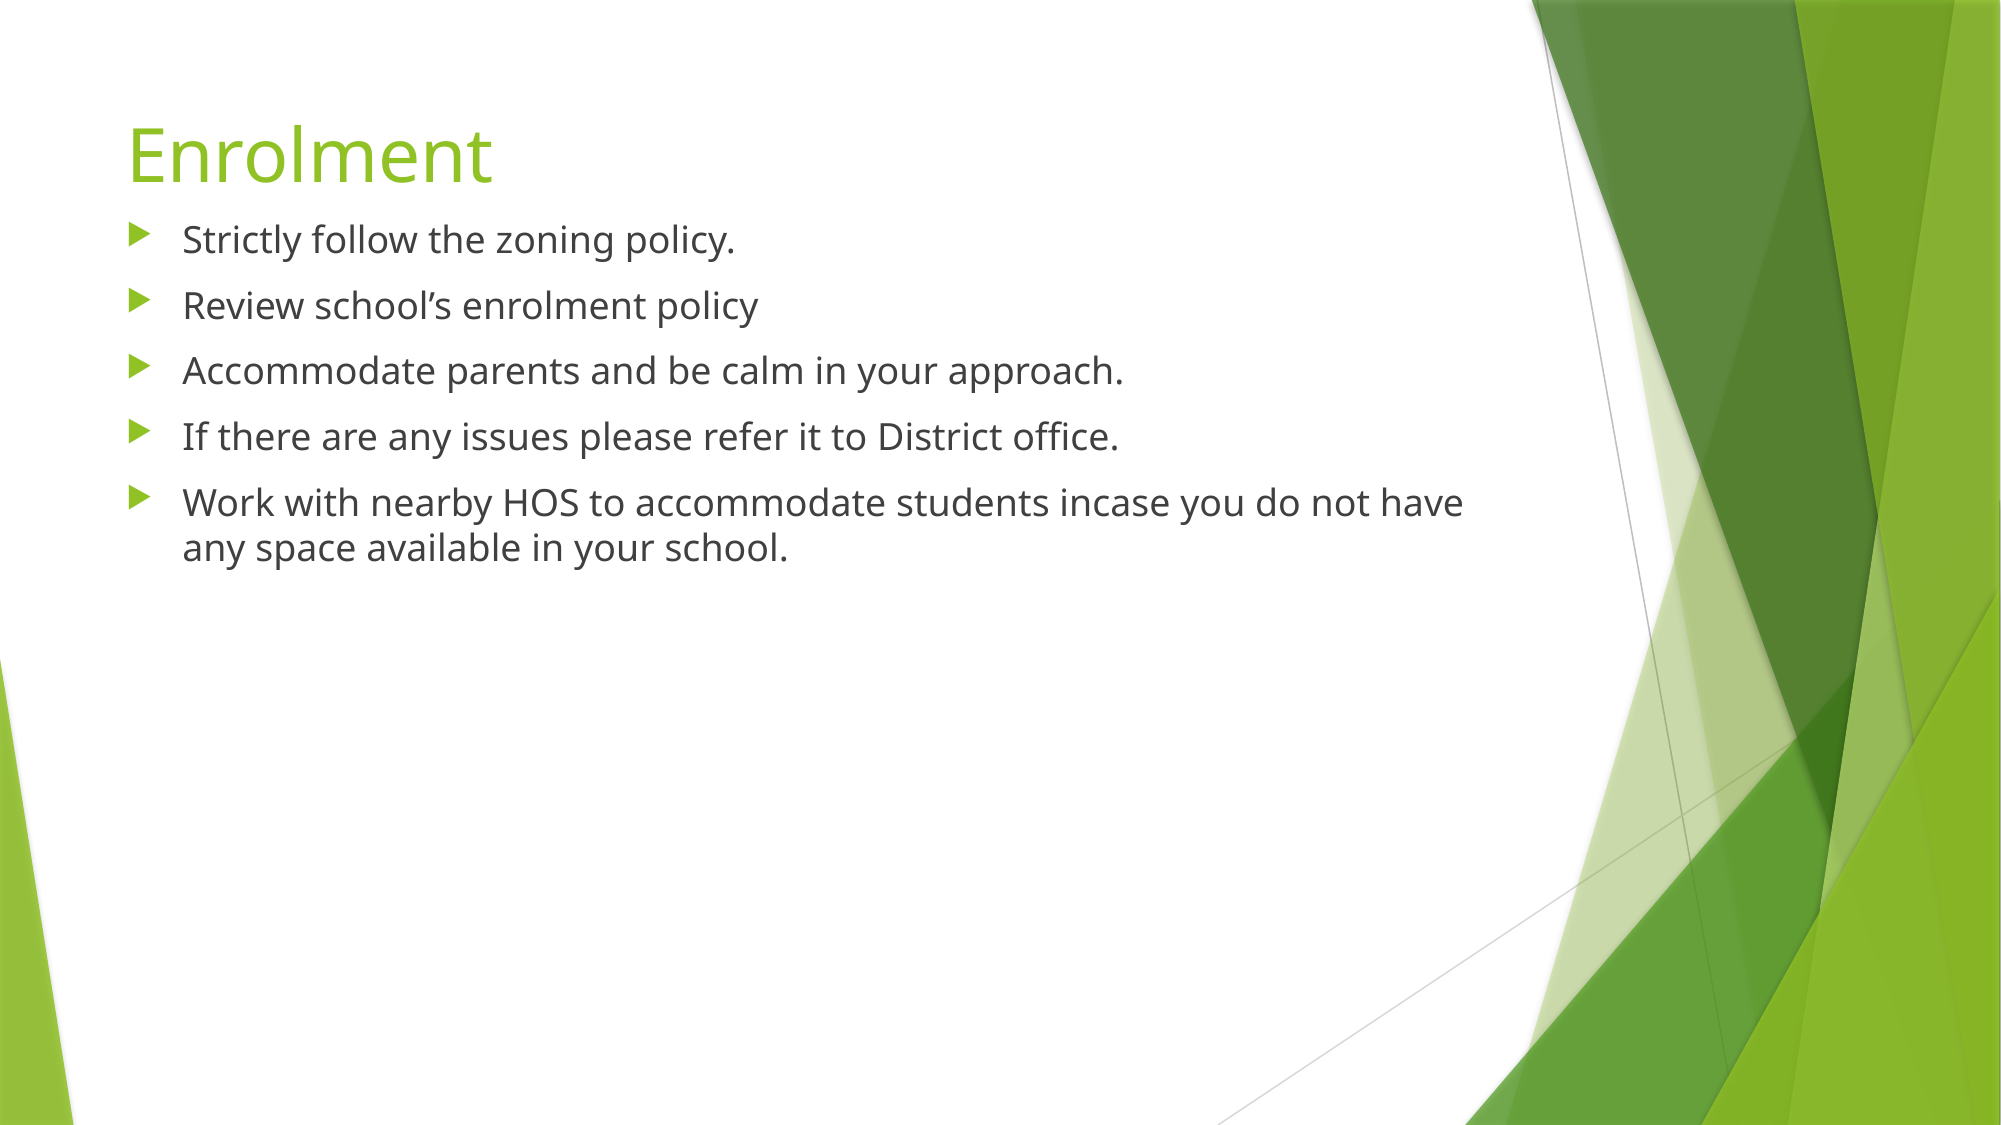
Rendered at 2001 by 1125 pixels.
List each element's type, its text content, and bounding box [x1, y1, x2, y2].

list Strictly follow the zoning policy. Review school’s enrolment policy Accommodate parents and be calm in your approach. If there are any issues please refer it to District office. Work with nearby HOS to accommodate students incase you do not have any space available in your school. [111, 208, 1522, 845]
title Enrolment [111, 99, 1522, 208]
